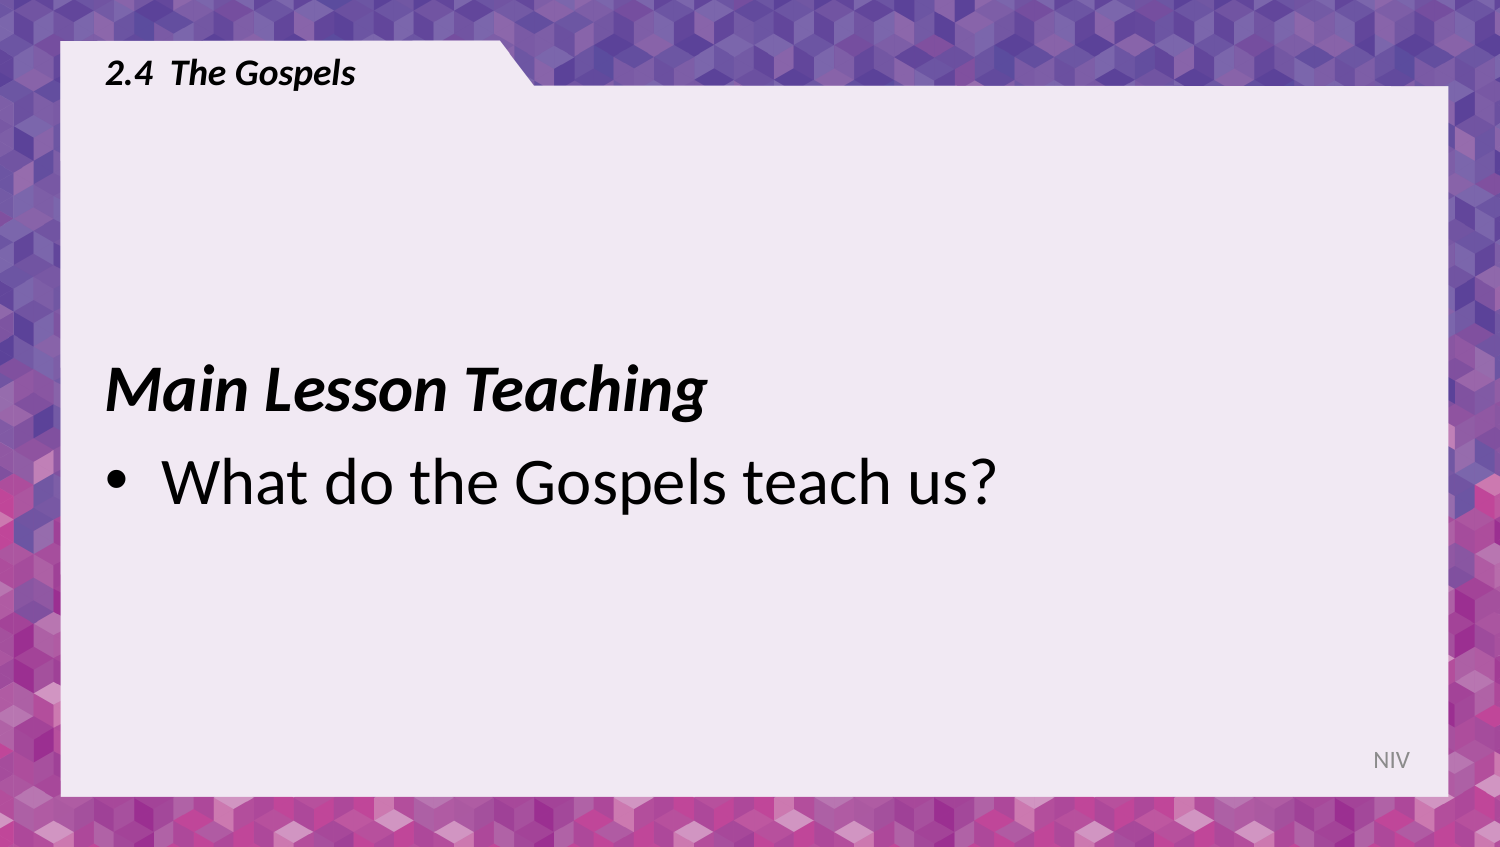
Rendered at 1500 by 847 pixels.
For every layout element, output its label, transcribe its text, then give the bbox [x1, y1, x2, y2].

title 2.4 The Gospels [89, 33, 1420, 108]
list Main Lesson Teaching What do the Gospels teach us? [89, 141, 1403, 722]
picture [0, 0, 1500, 847]
footer NIV [950, 736, 1425, 782]
